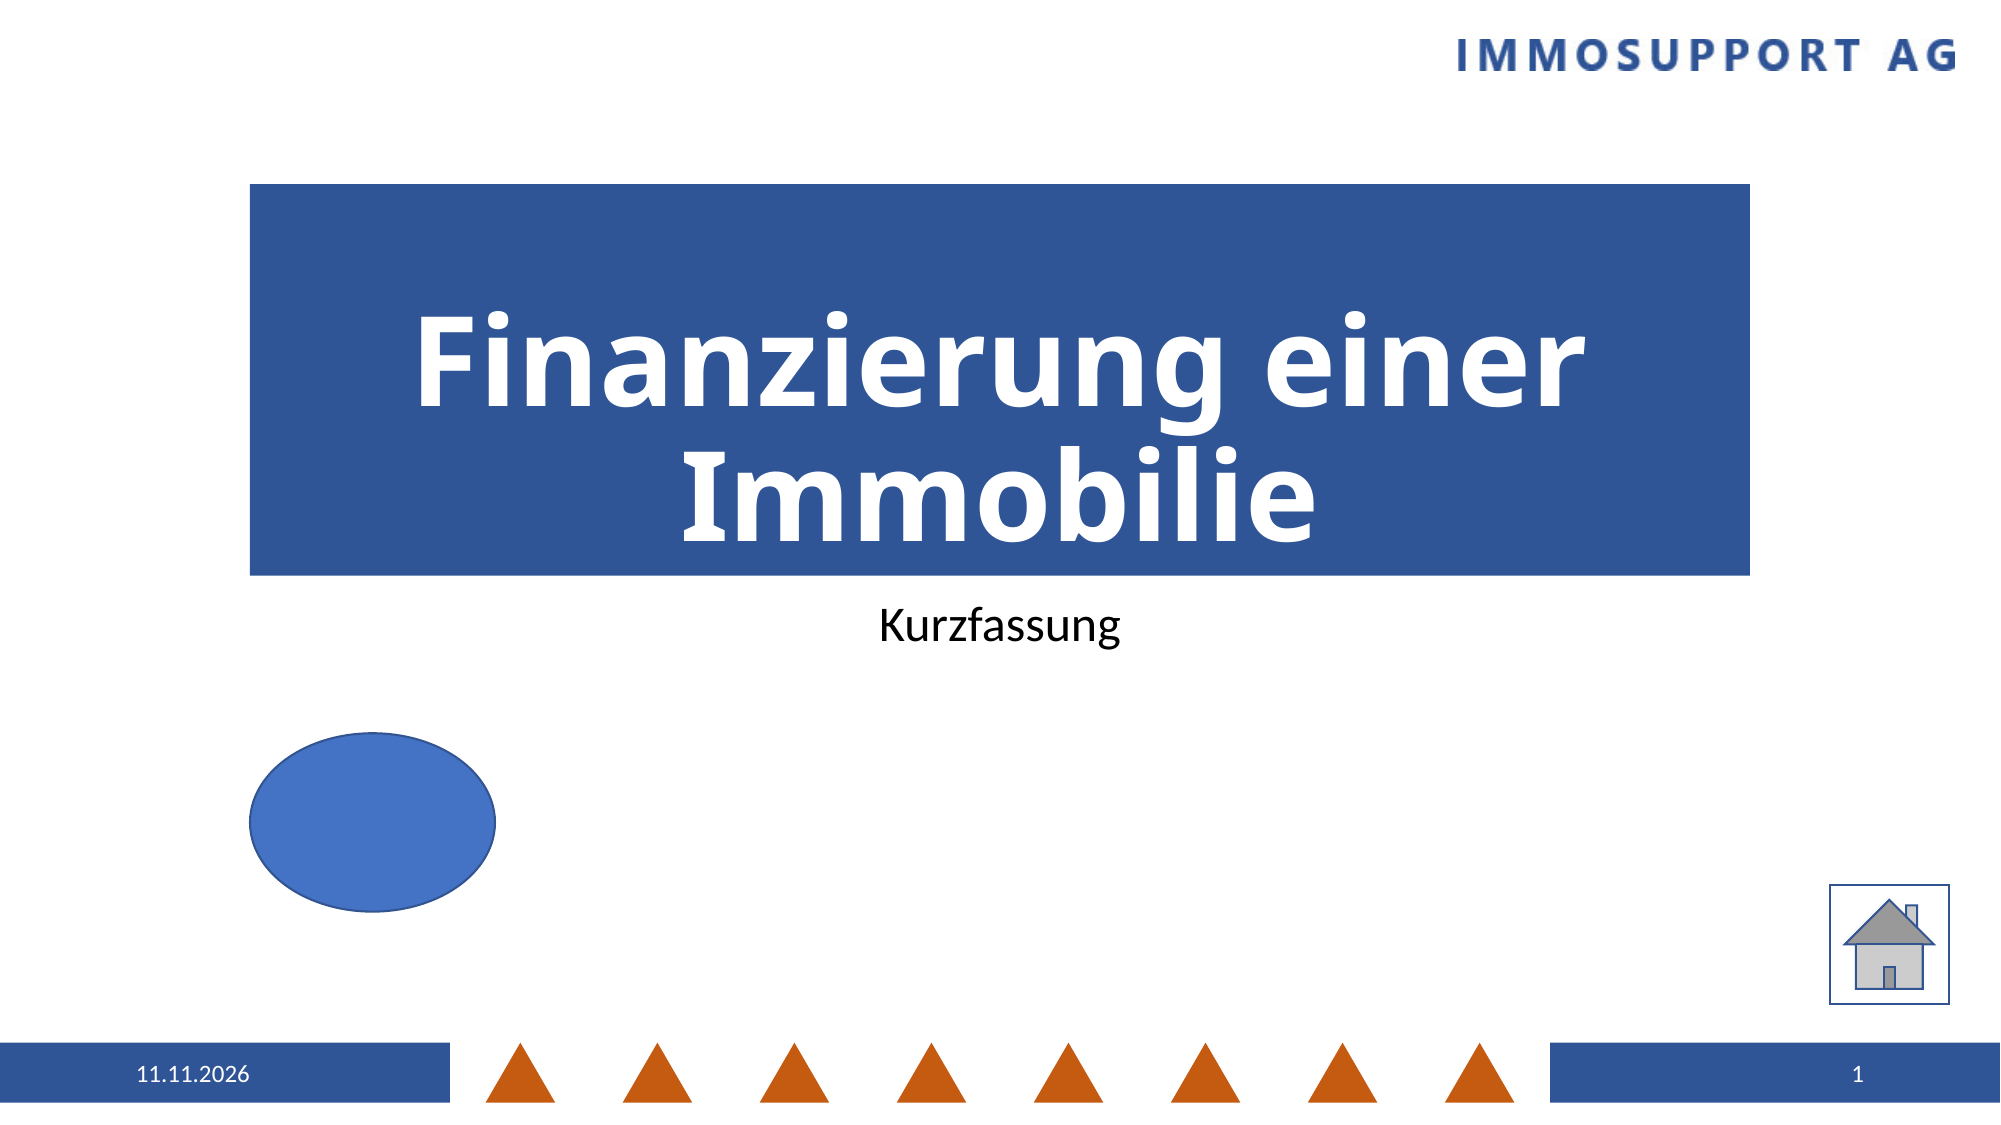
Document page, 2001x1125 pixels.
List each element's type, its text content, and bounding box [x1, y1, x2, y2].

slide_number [0, 1042, 450, 1103]
text_box [1169, 1040, 1243, 1104]
text_box [483, 1040, 557, 1104]
text_box [248, 732, 497, 913]
text_box [1829, 884, 1950, 1005]
text_box [620, 1040, 694, 1104]
picture [1458, 39, 1955, 71]
text_box [1443, 1040, 1517, 1104]
text_box [894, 1040, 969, 1104]
title Finanzierung einer Immobilie [249, 184, 1750, 576]
text_box [1031, 1040, 1106, 1104]
text_box [1306, 1040, 1380, 1104]
text_box [757, 1040, 831, 1104]
slide_number 1 [1550, 1042, 2000, 1103]
subtitle Kurzfassung [249, 590, 1750, 863]
